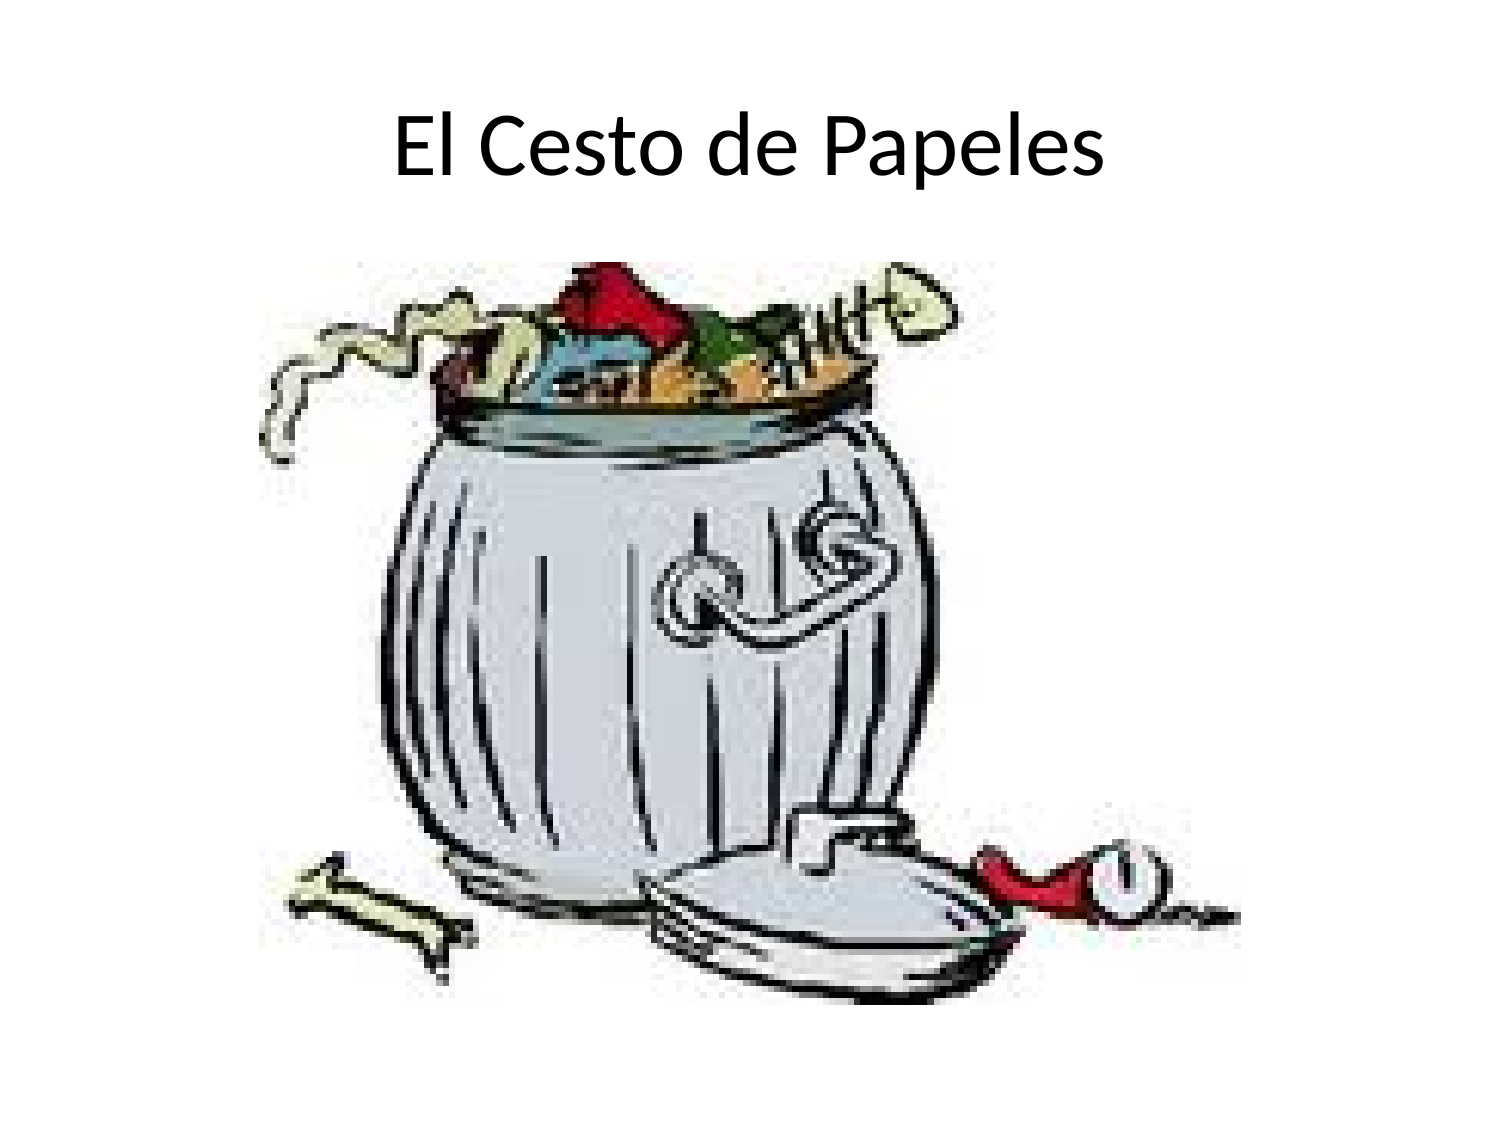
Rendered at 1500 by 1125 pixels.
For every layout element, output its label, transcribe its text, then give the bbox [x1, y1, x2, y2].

title El Cesto de Papeles [75, 45, 1425, 233]
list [74, 262, 1426, 1006]
